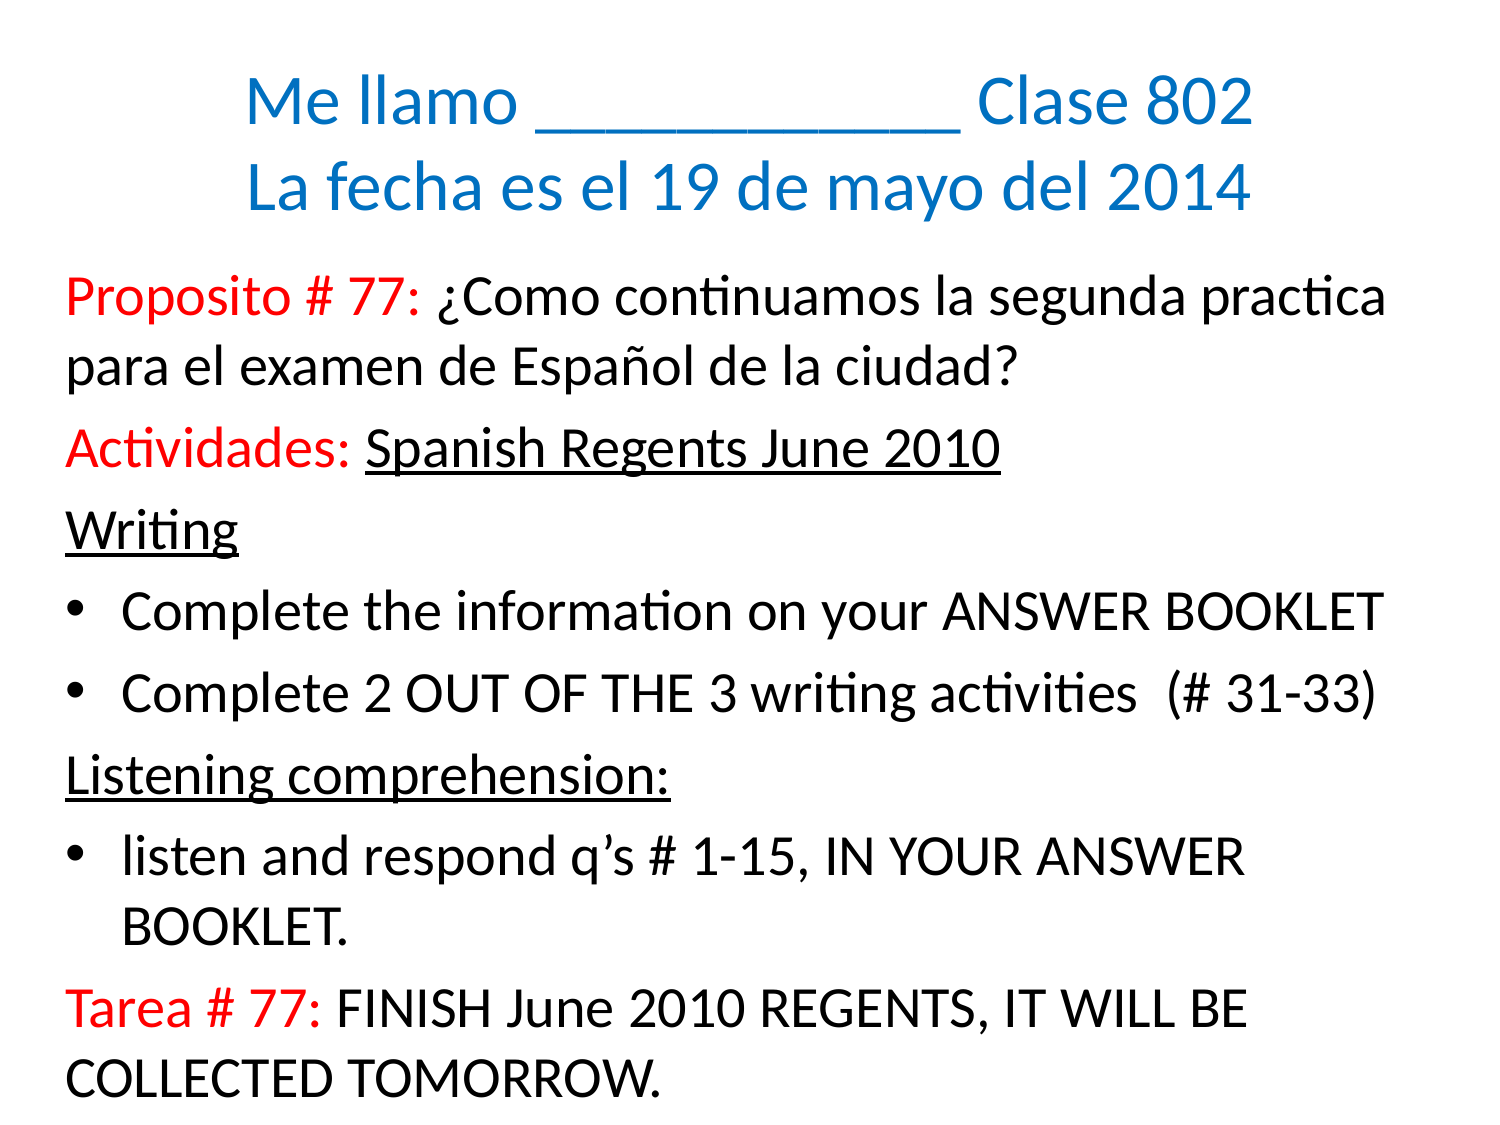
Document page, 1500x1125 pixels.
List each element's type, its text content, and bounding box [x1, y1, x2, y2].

list Proposito # 77: ¿Como continuamos la segunda practica para el examen de Español de la ciudad? Actividades: Spanish Regents June 2010 Writing Complete the information on your ANSWER BOOKLET Complete 2 OUT OF THE 3 writing activities (# 31-33) Listening comprehension: listen and respond q’s # 1-15, IN YOUR ANSWER BOOKLET. Tarea # 77: FINISH June 2010 REGENTS, IT WILL BE COLLECTED TOMORROW. [50, 249, 1488, 1100]
title Me llamo ____________ Clase 802 La fecha es el 19 de mayo del 2014 [75, 45, 1425, 233]
